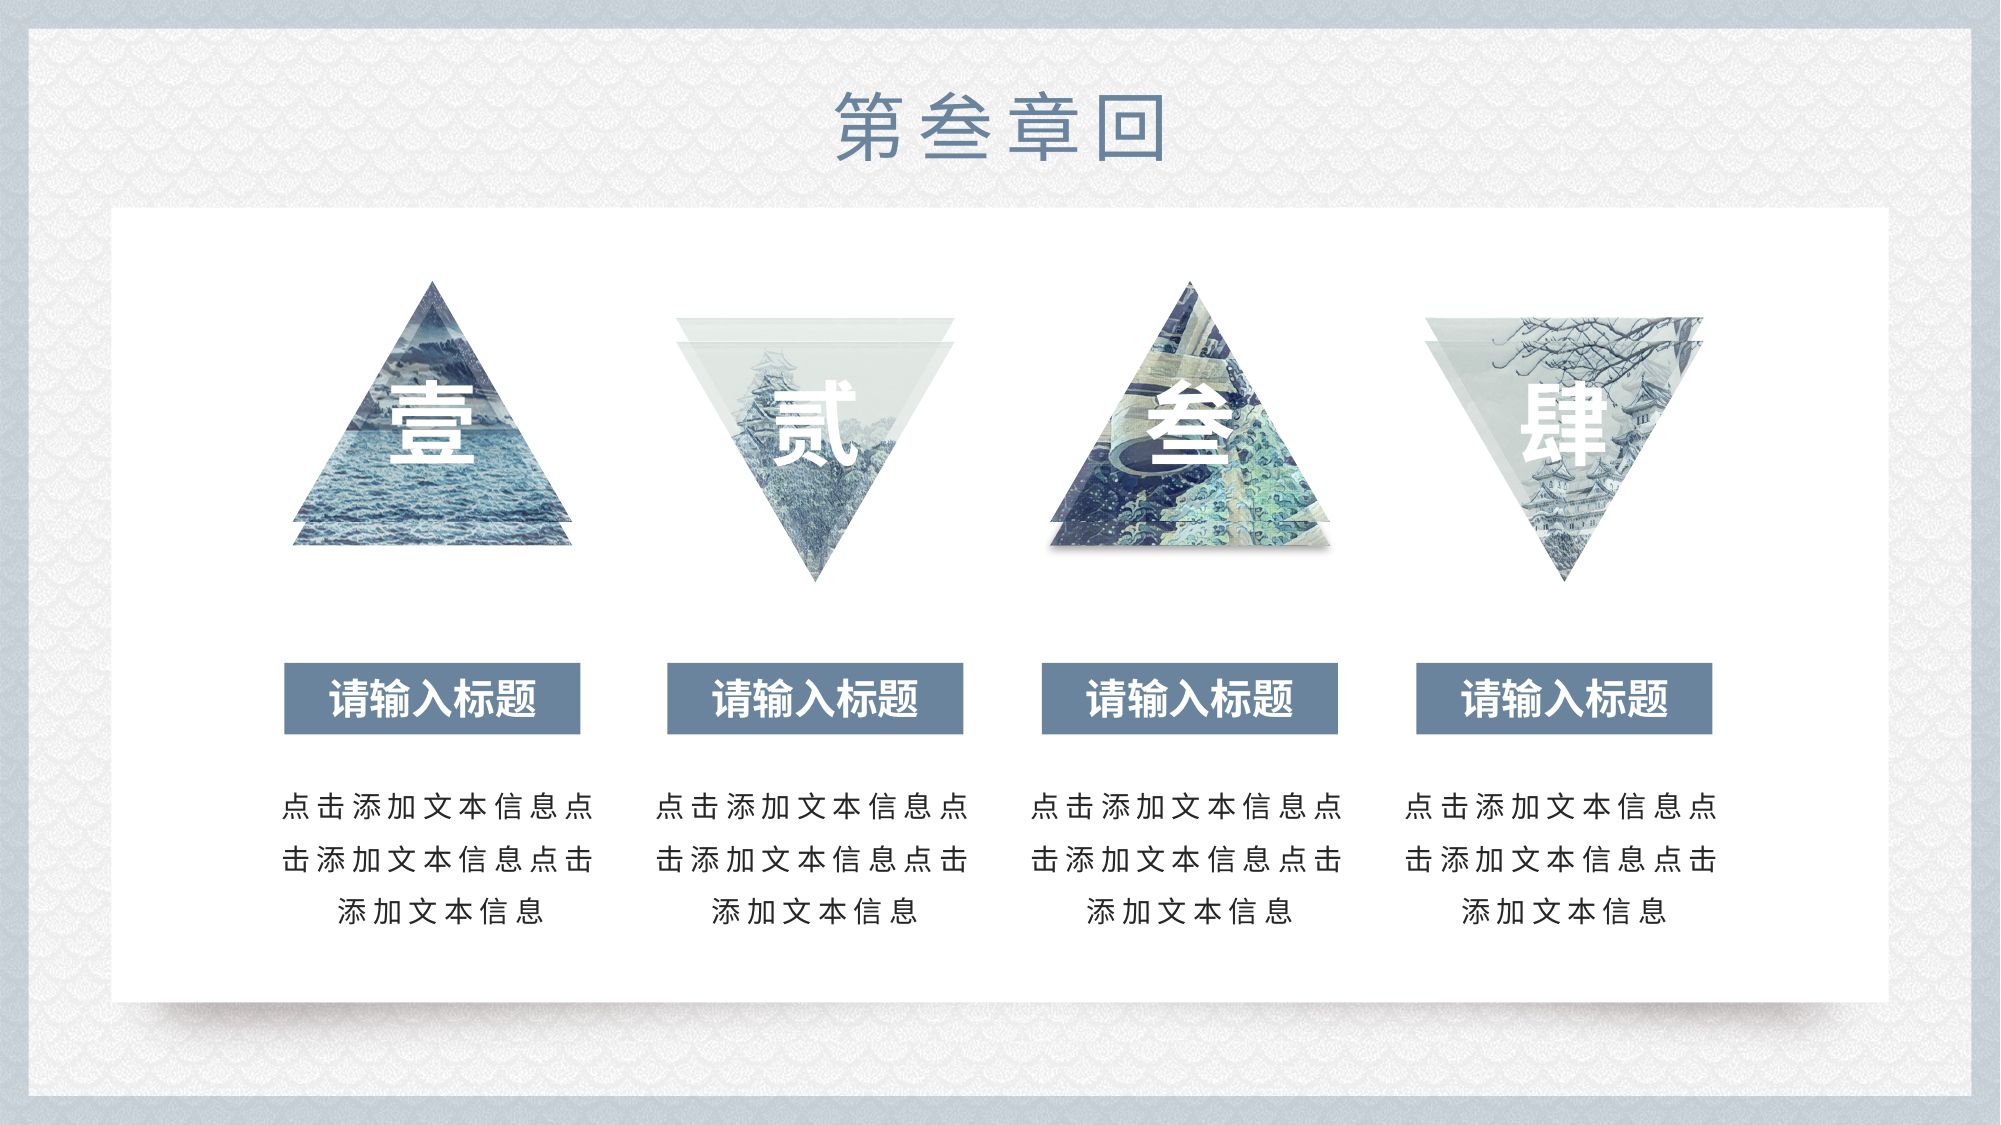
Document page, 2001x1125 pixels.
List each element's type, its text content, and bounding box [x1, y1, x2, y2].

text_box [1050, 280, 1330, 546]
picture [30, 30, 1970, 1095]
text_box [675, 317, 956, 583]
text_box 点击添加文本信息点击添加文本信息点击添加文本信息 [1003, 763, 1377, 936]
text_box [667, 662, 964, 735]
text_box 点击添加文本信息点击添加文本信息点击添加文本信息 [1377, 763, 1752, 936]
text_box [111, 207, 1889, 1000]
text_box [292, 280, 573, 546]
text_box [1424, 317, 1705, 582]
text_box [284, 662, 581, 735]
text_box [1416, 662, 1713, 735]
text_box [1041, 662, 1338, 735]
text_box 点击添加文本信息点击添加文本信息点击添加文本信息 [629, 763, 1003, 936]
text_box 第叁章回 [816, 72, 1184, 178]
text_box 点击添加文本信息点击添加文本信息点击添加文本信息 [253, 763, 629, 936]
text_box ` [0, 0, 2000, 1125]
